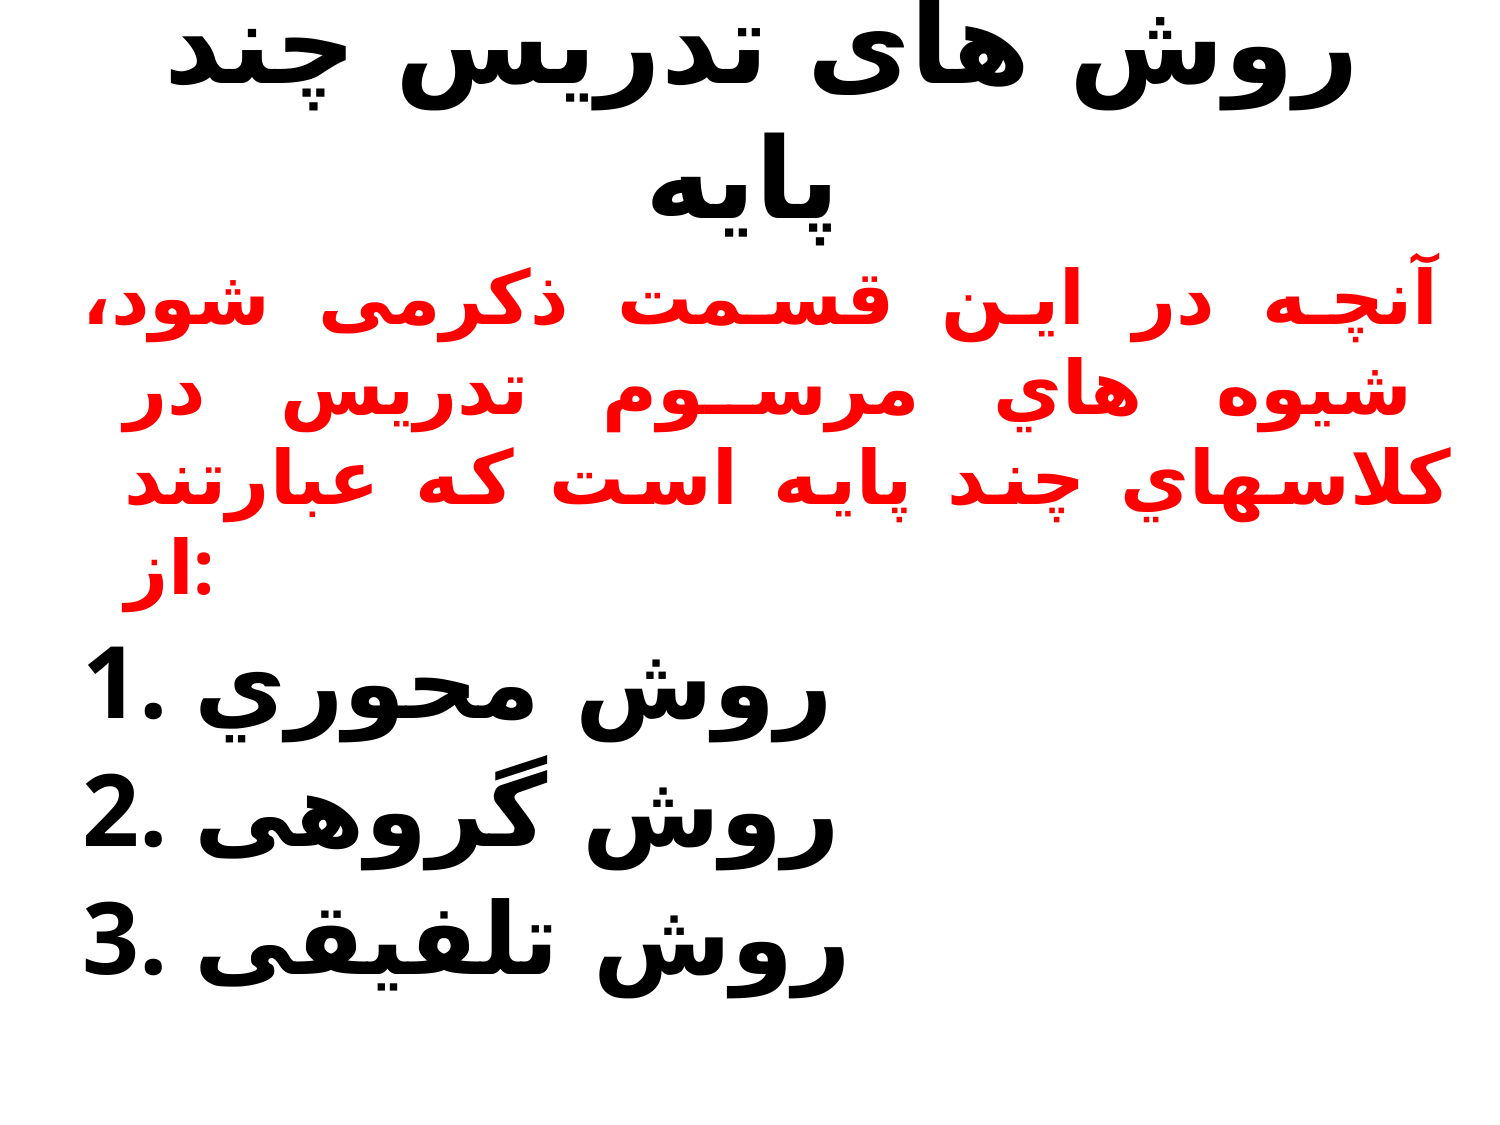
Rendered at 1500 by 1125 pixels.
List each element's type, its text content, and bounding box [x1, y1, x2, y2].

title روش های تدریس چند پایه [50, 37, 1475, 175]
list آنچه در این قسمت ذکرمی شود، شیوه هاي مرسوم تدریس در کلاسهاي چند پایه است که عبارتند از: 1. روش محوري 2. روش گروهی 3. روش تلفیقی [50, 242, 1475, 1113]
